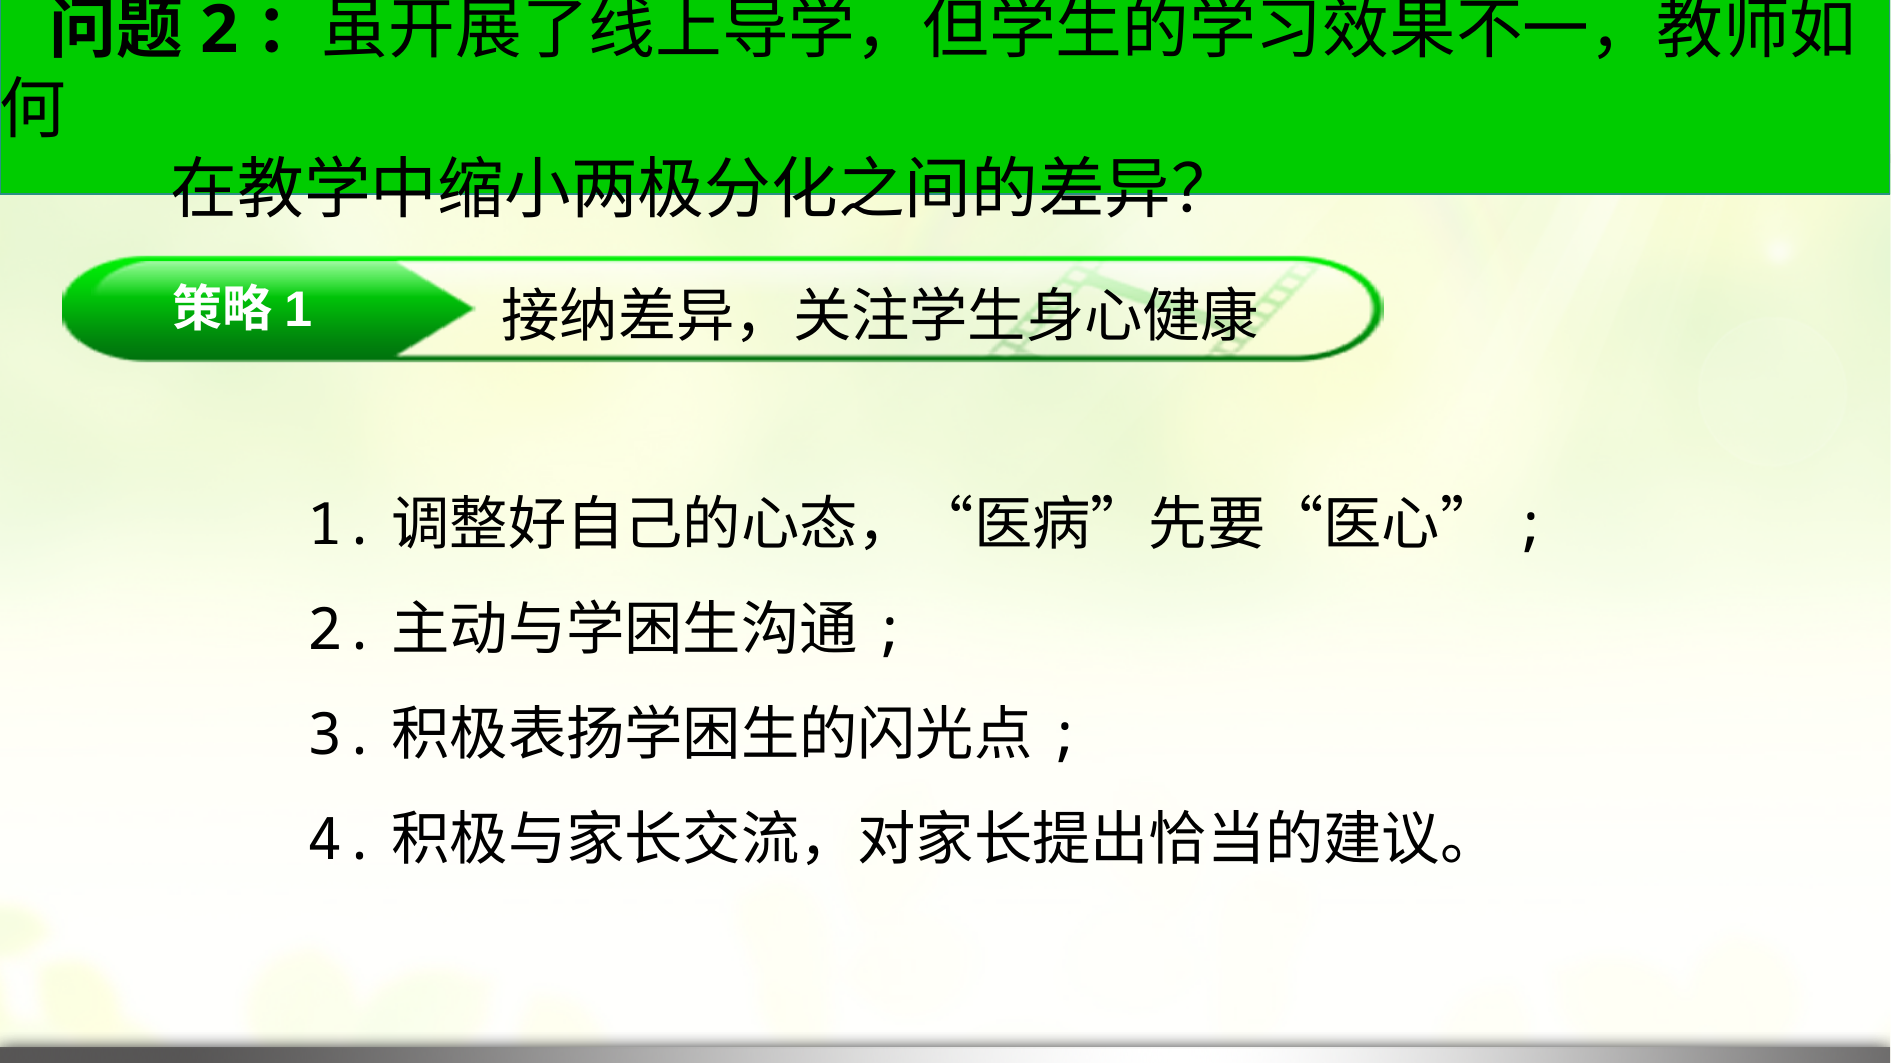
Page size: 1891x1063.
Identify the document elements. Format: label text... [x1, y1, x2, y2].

picture [981, 195, 995, 206]
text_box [157, 268, 1279, 357]
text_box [0, 0, 1891, 195]
picture [0, 195, 1891, 1063]
text_box 1.调整好自己的心态，“医病”先要“医心”; 2.主动与学困生沟通; 3.积极表扬学困生的闪光点; 4.积极与家长交流，对家长提出恰当的建议。 [152, 444, 1598, 949]
picture [479, 201, 494, 210]
picture [929, 195, 945, 201]
